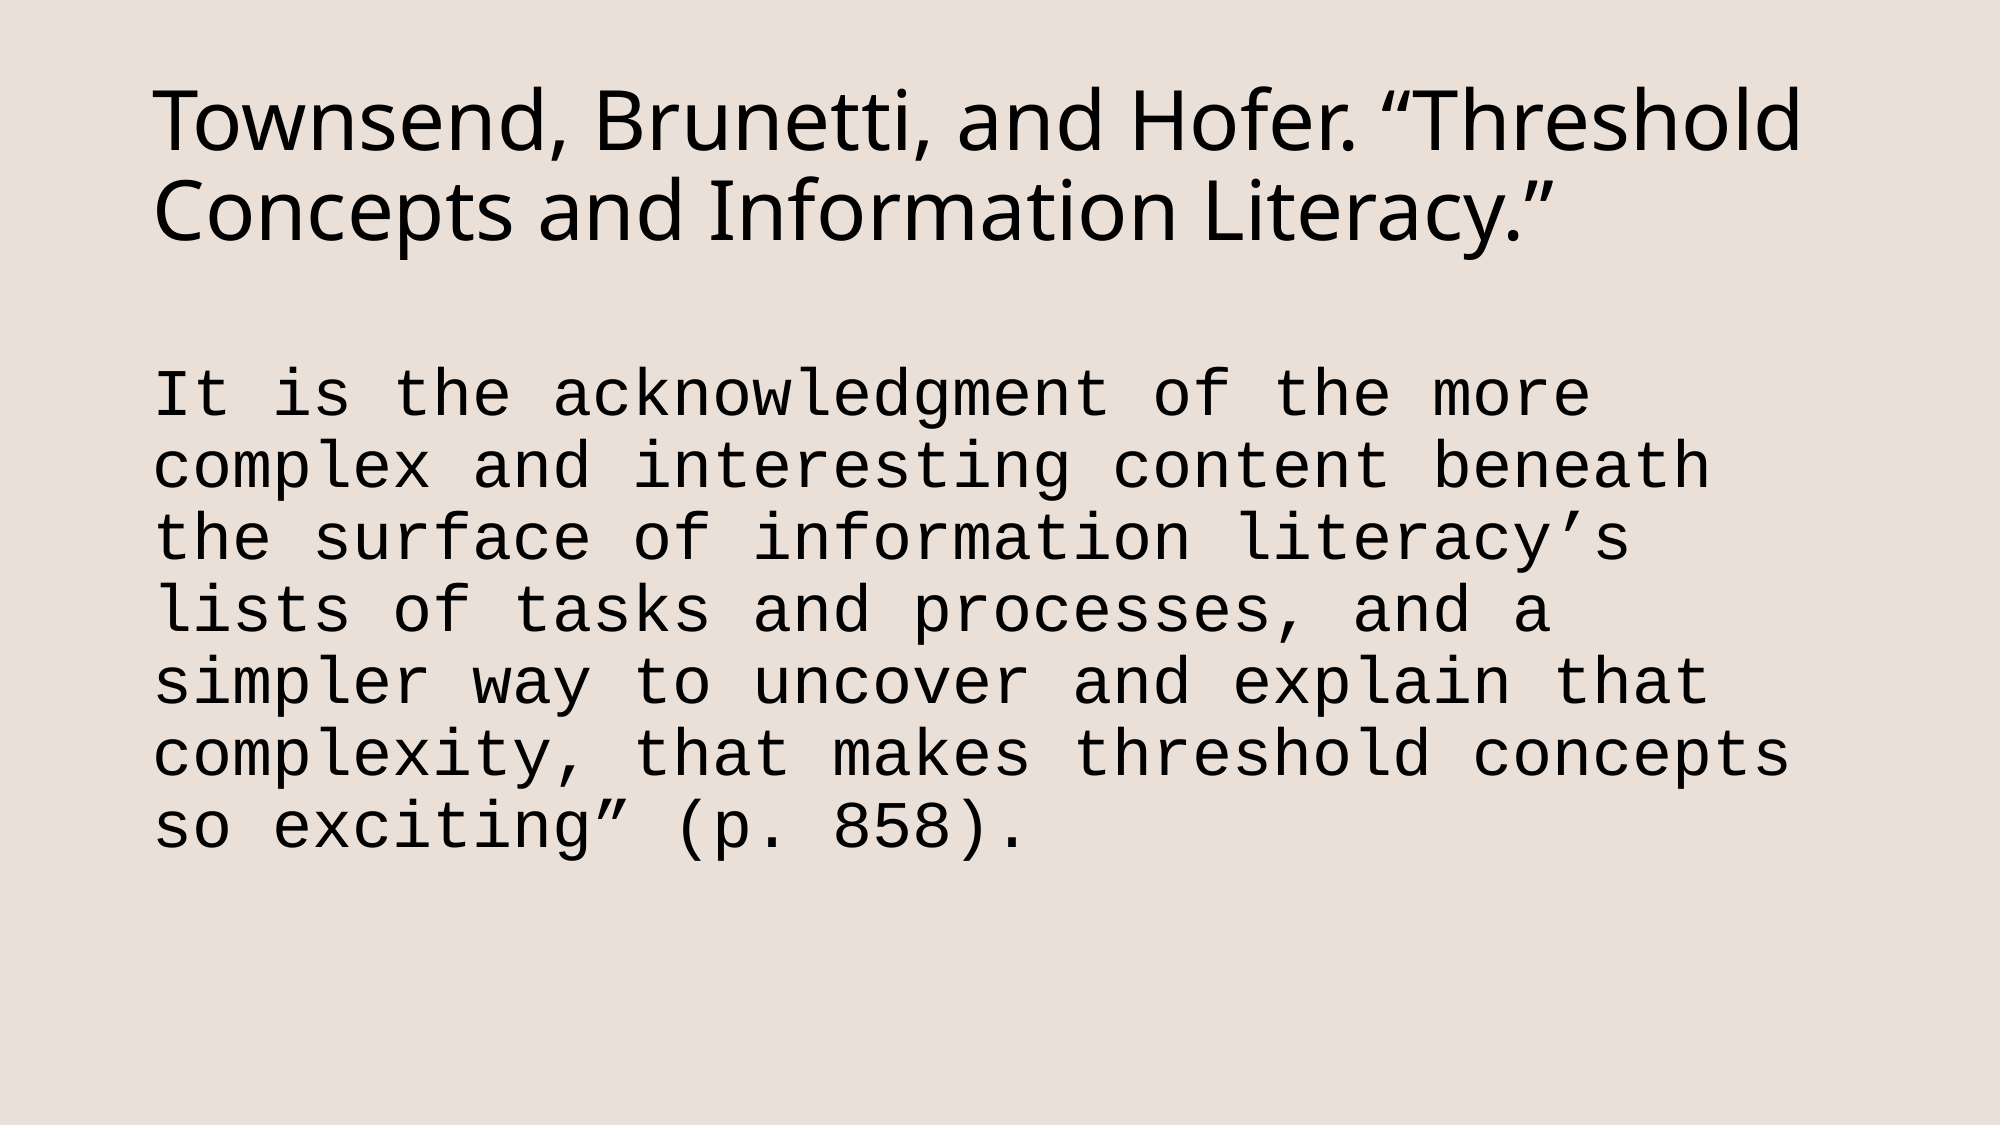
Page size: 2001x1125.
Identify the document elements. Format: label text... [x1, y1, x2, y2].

list It is the acknowledgment of the more complex and interesting content beneath the surface of information literacy’s lists of tasks and processes, and a simpler way to uncover and explain that complexity, that makes threshold concepts so exciting” (p. 858). [137, 350, 1863, 1064]
title Townsend, Brunetti, and Hofer. “Threshold Concepts and Information Literacy.” [137, 59, 1863, 278]
